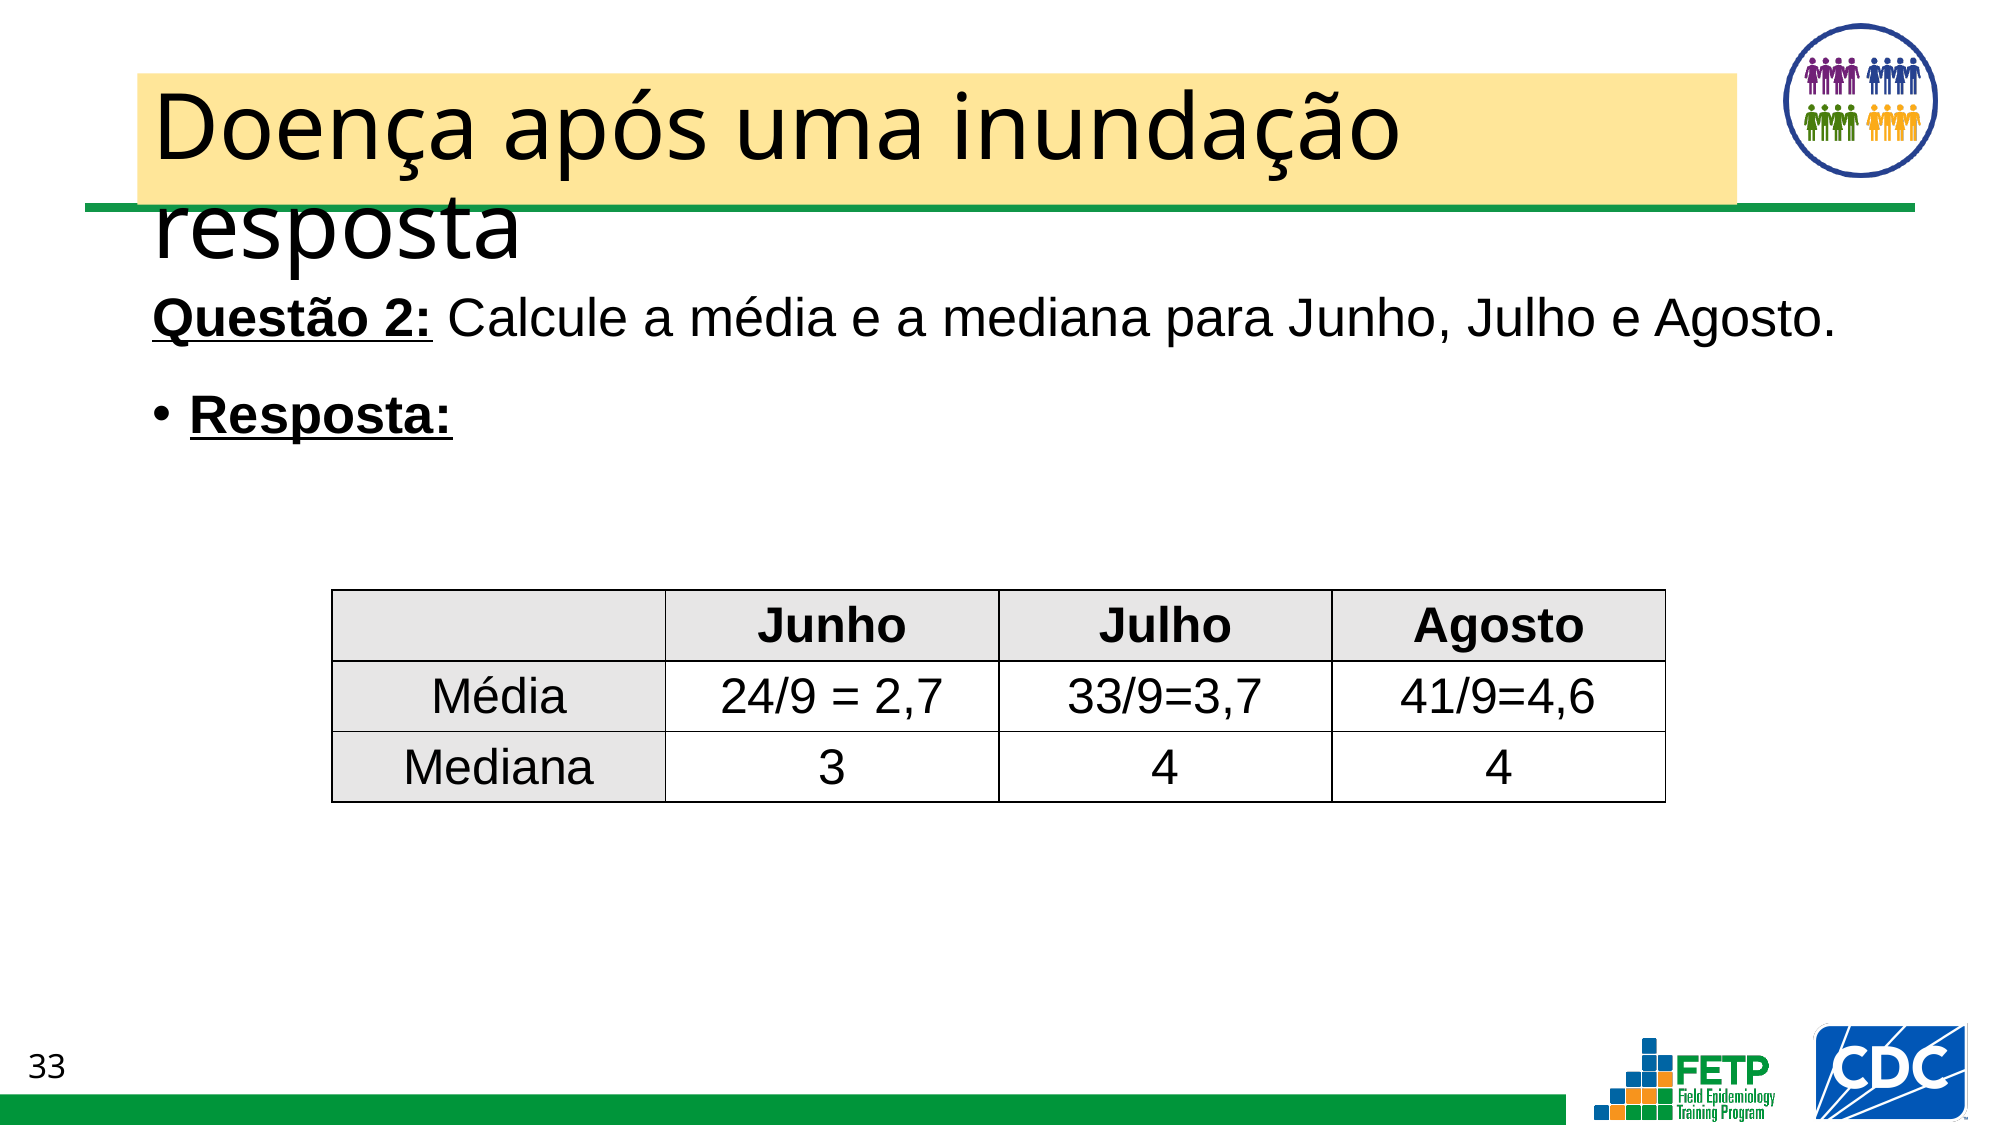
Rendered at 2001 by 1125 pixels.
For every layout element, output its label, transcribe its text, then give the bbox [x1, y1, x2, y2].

table_cell 4 [1333, 732, 1665, 801]
table_header Julho [1000, 591, 1331, 660]
table_cell Mediana [333, 732, 665, 801]
title Doença após uma inundação resposta [137, 73, 1738, 205]
picture [1594, 1038, 1775, 1122]
table_cell 3 [666, 732, 998, 801]
table_cell Média [333, 662, 665, 731]
table_cell 41/9=4,6 [1333, 662, 1665, 731]
picture [1783, 23, 1938, 178]
table_header [333, 591, 665, 660]
table_header Agosto [1333, 591, 1665, 660]
list Questão 2: Calcule a média e a mediana para Junho, Julho e Agosto. Resposta: [137, 242, 1863, 1004]
table_header Junho [666, 591, 998, 660]
table_cell 24/9 = 2,7 [666, 662, 998, 731]
table_cell 33/9=3,7 [1000, 662, 1331, 731]
picture [1813, 1023, 1968, 1122]
table_cell 4 [1000, 732, 1331, 801]
